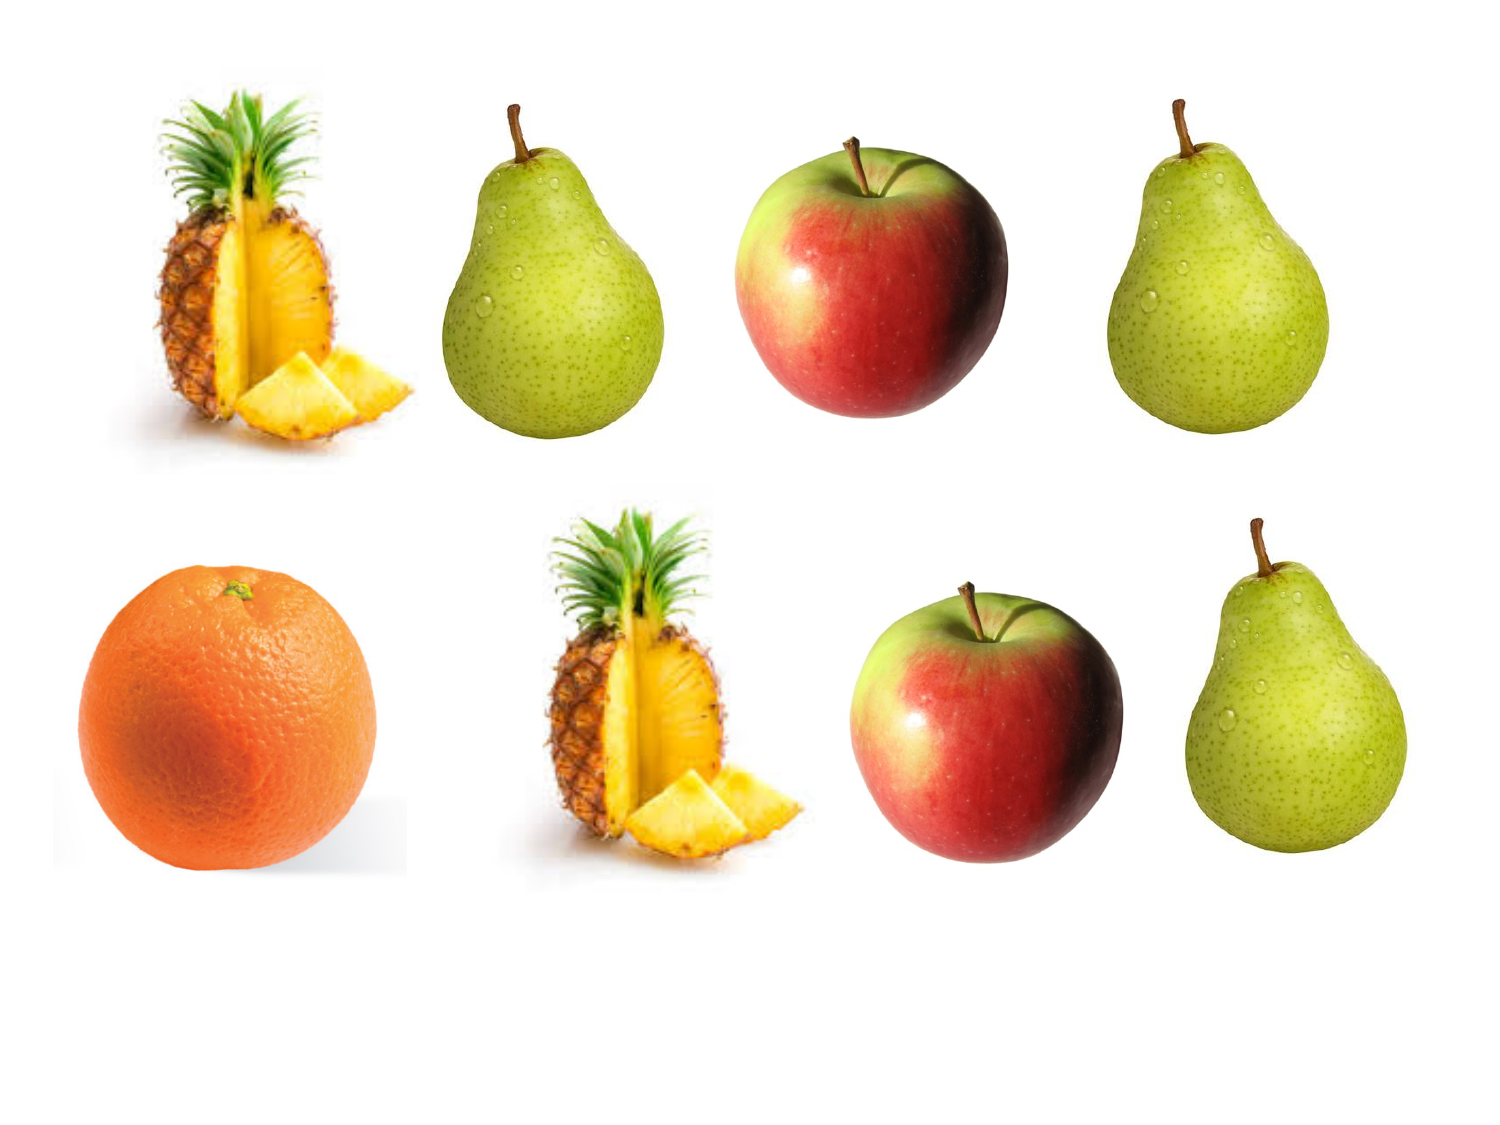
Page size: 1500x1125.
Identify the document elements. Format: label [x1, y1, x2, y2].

picture [1083, 84, 1348, 454]
picture [702, 101, 1049, 448]
picture [17, 66, 1426, 922]
